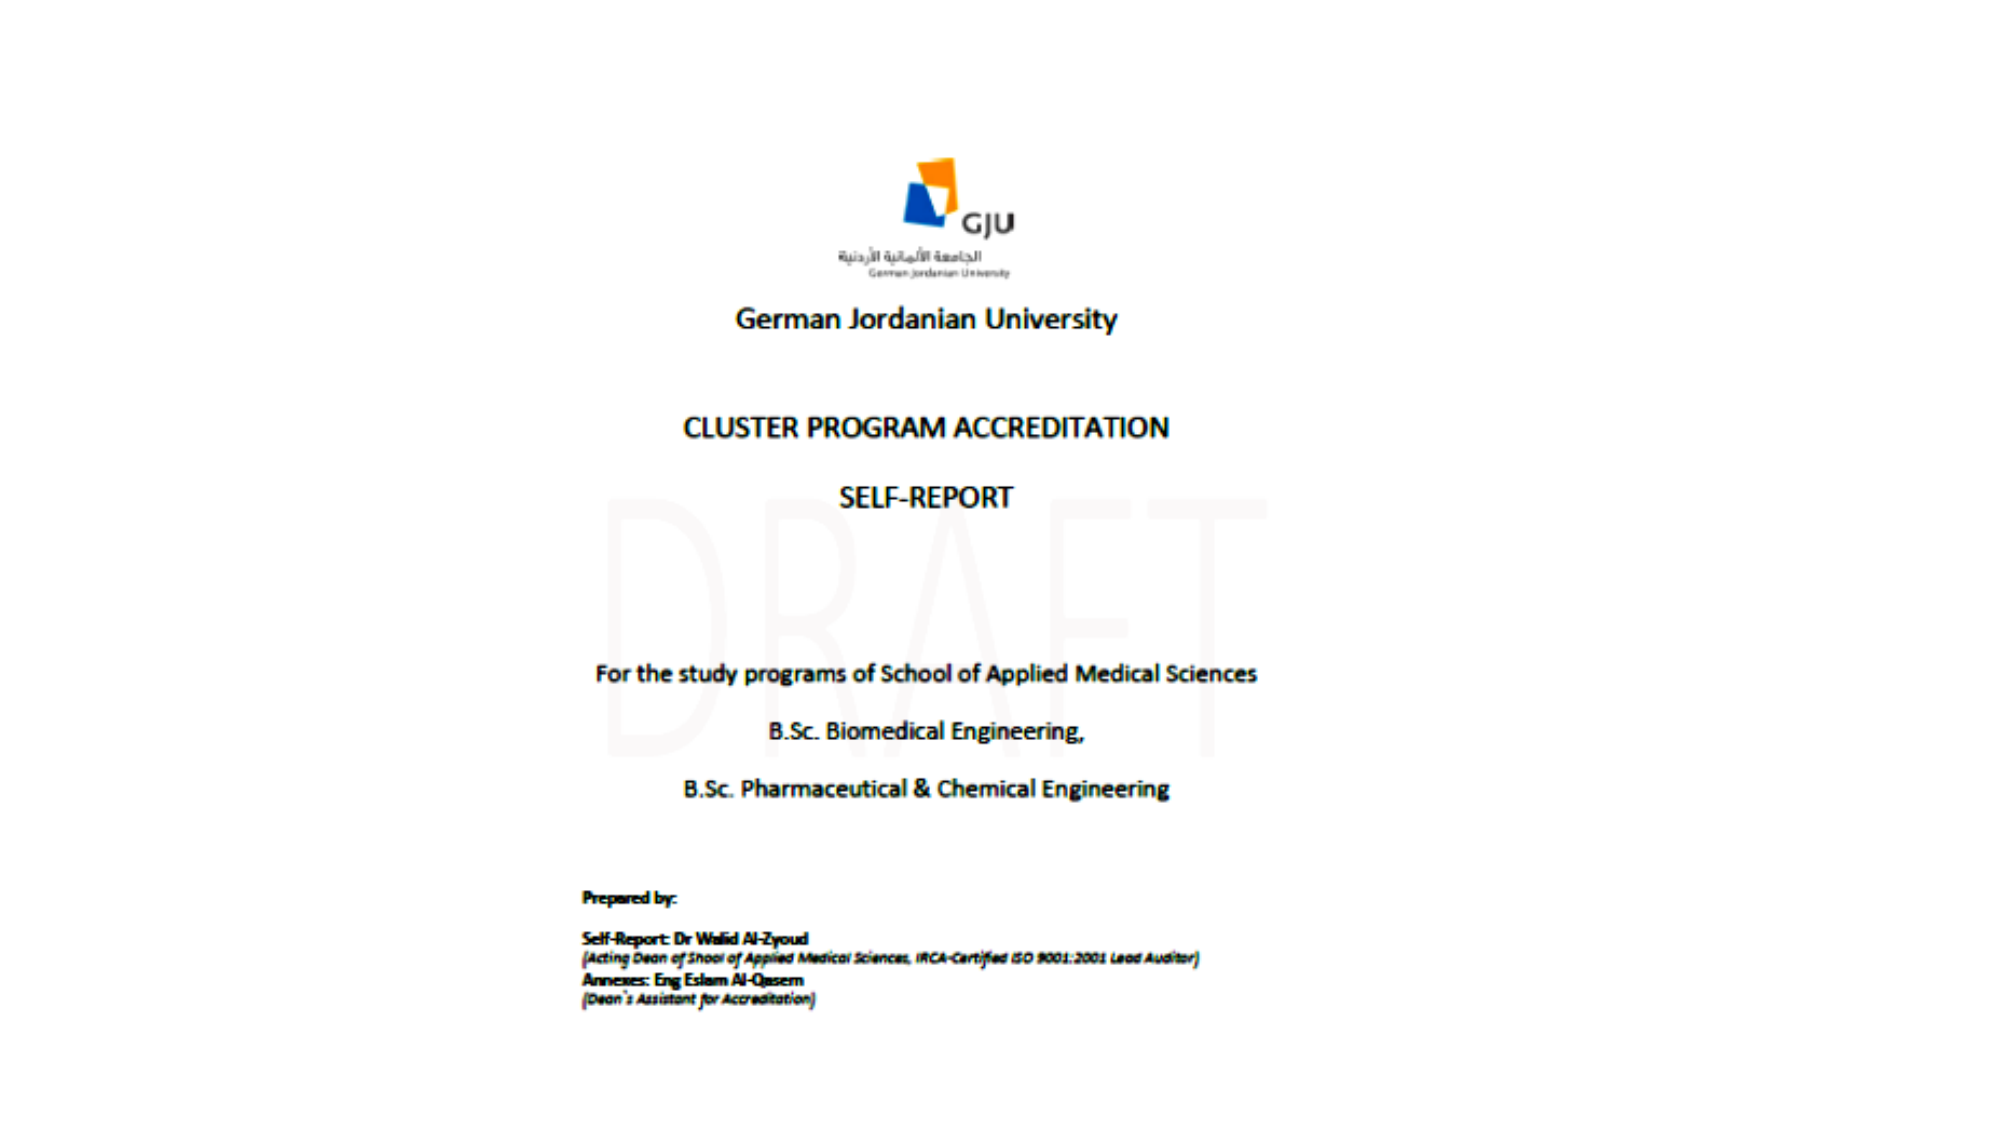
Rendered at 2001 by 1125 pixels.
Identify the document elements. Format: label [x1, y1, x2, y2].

picture [561, 126, 1299, 1060]
